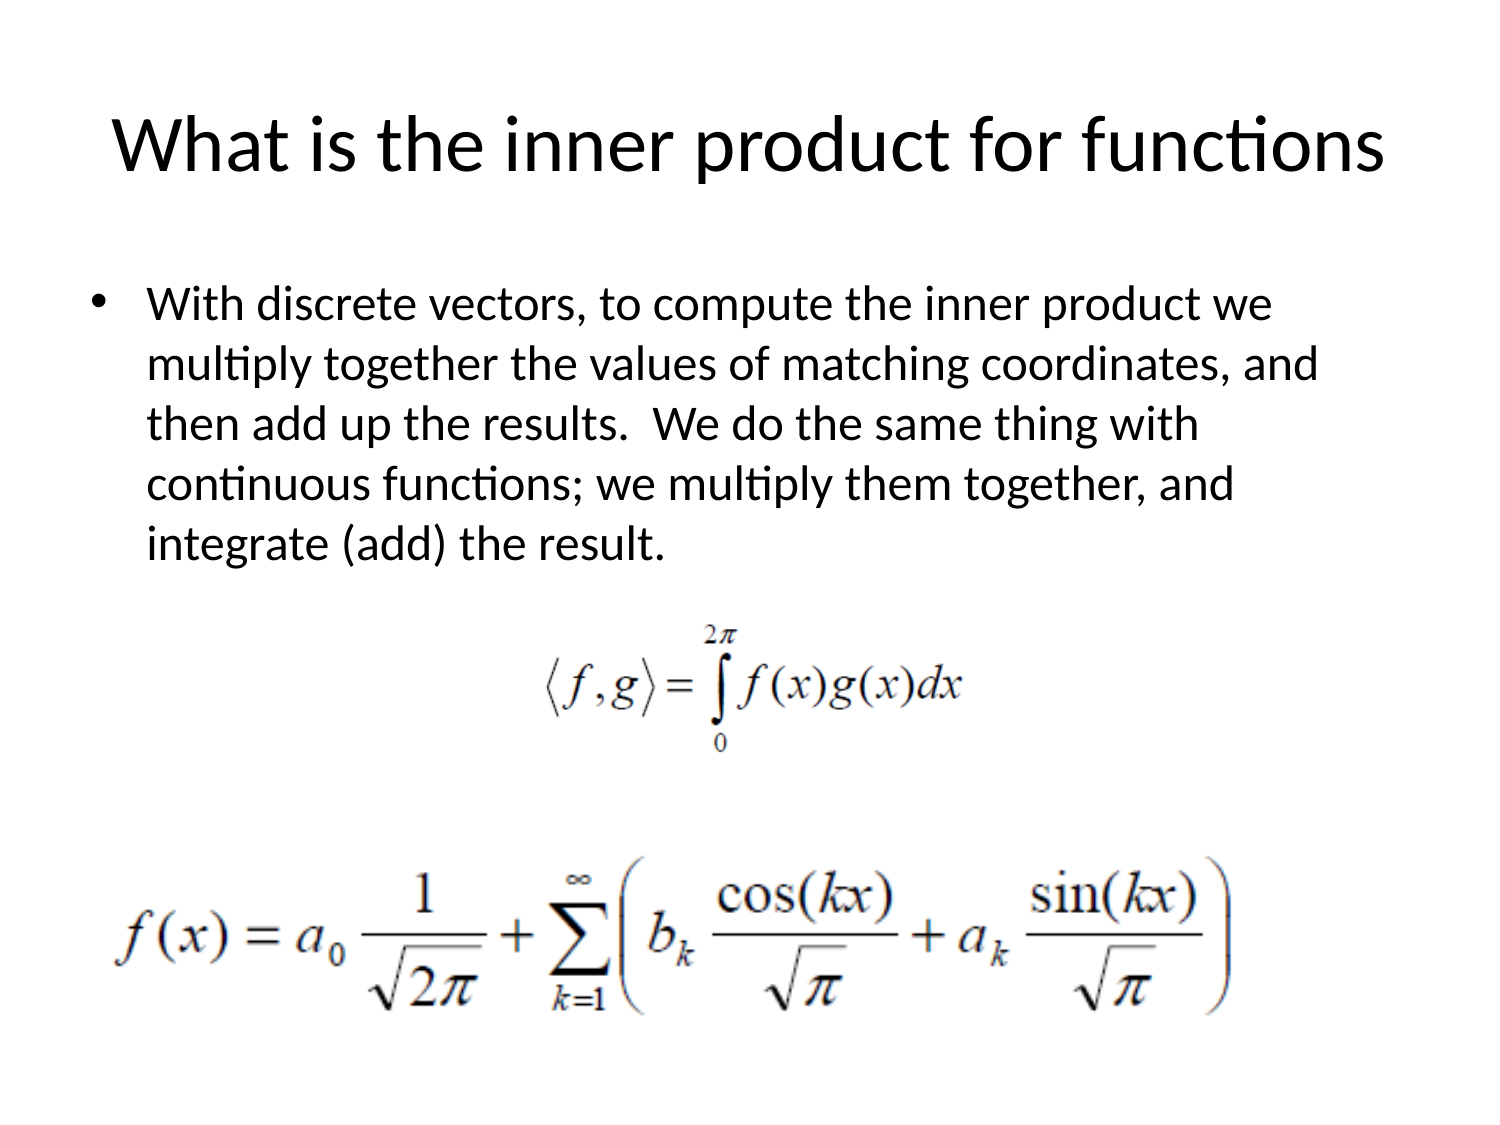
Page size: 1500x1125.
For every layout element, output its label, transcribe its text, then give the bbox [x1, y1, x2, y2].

picture [73, 801, 1345, 1088]
title What is the inner product for functions [75, 45, 1425, 233]
list With discrete vectors, to compute the inner product we multiply together the values of matching coordinates, and then add up the results. We do the same thing with continuous functions; we multiply them together, and integrate (add) the result. [75, 262, 1425, 1005]
picture [498, 562, 1001, 760]
